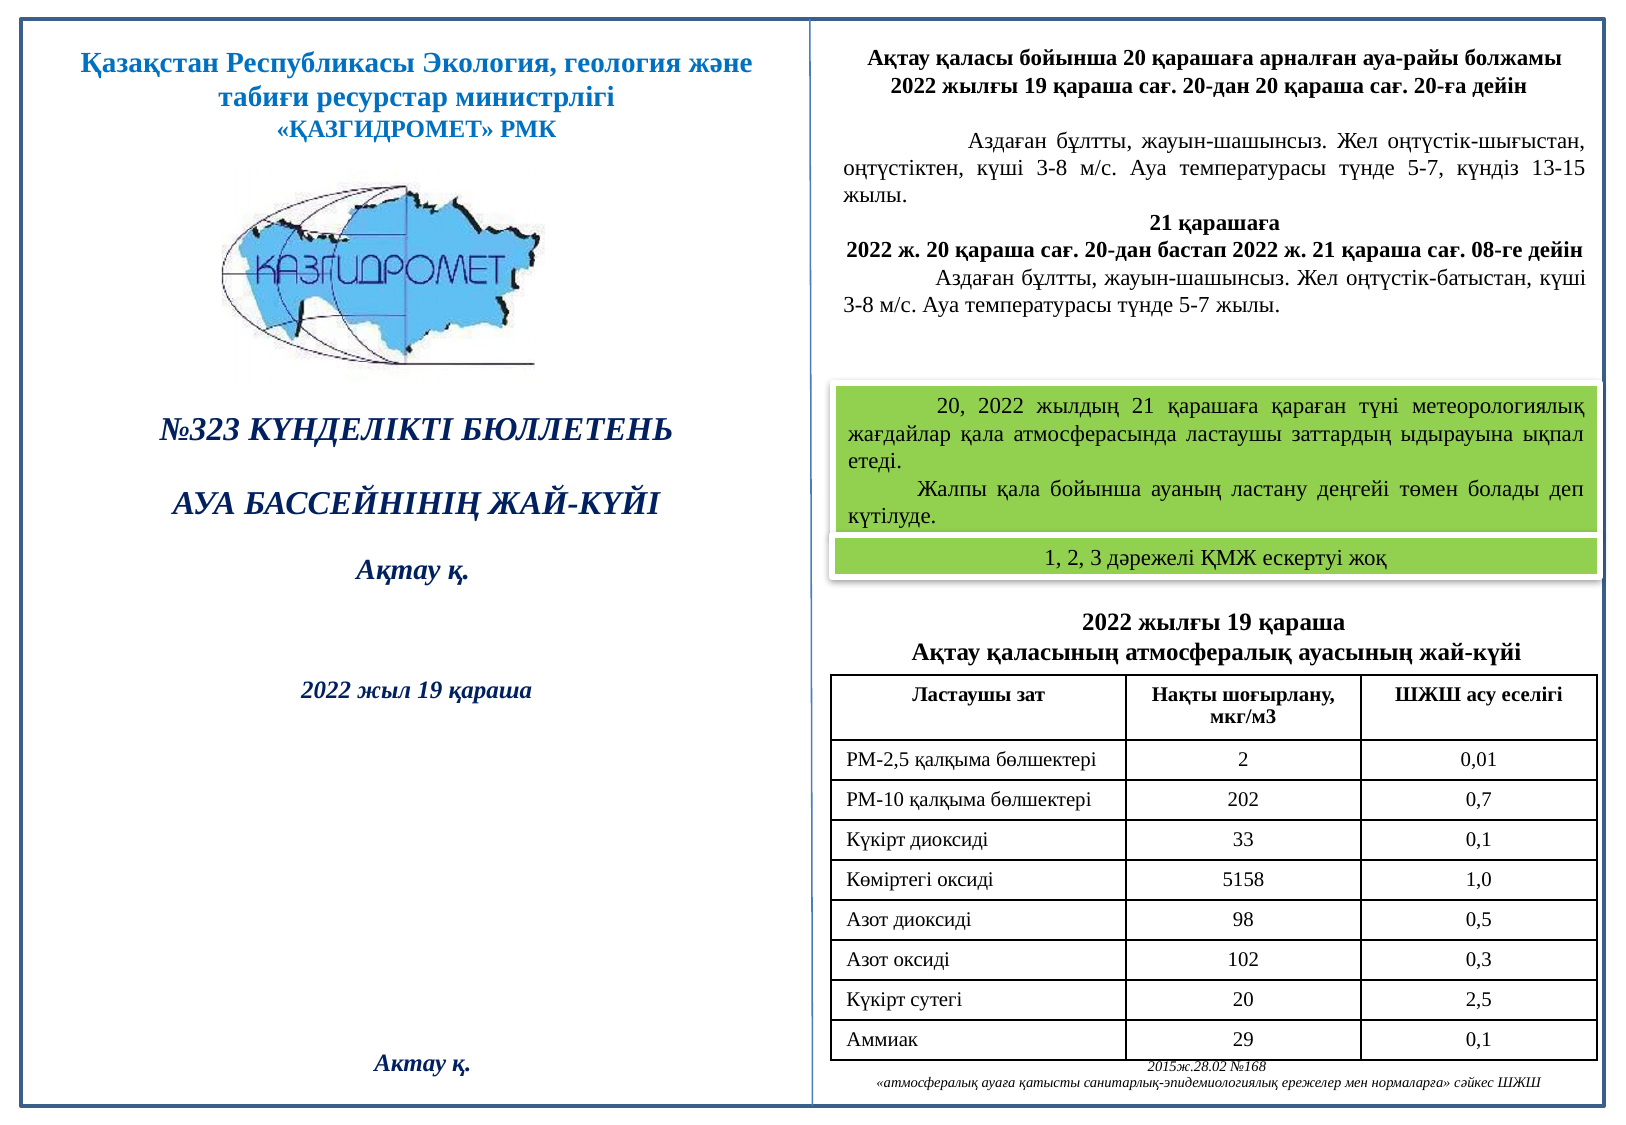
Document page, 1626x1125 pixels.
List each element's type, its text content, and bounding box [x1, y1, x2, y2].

text_box 20, 2022 жылдың 21 қарашаға қараған түні метеорологиялық жағдайлар қала атмосферасында ластаушы заттардың ыдырауына ықпал етеді. Жалпы қала бойынша ауаның ластану деңгейі төмен болады деп күтілуде. [830, 380, 1603, 532]
picture [221, 167, 555, 384]
table_cell 98 [1127, 901, 1360, 939]
table_cell 33 [1127, 821, 1360, 859]
table_cell 0,1 [1362, 1021, 1596, 1059]
table_header №323 КҮНДЕЛІКТІ БЮЛЛЕТЕНЬ АУА БАССЕЙНІНІҢ ЖАЙ-КҮЙІ Ақтау қ. 2022 жыл 19 қараша [50, 410, 783, 727]
table_cell 0,5 [1362, 901, 1596, 939]
table_cell РМ-2,5 қалқыма бөлшектері [832, 741, 1125, 779]
table_cell Көміртегі оксиді [832, 861, 1125, 899]
text_box Ақтау қаласы бойынша 20 қарашаға арналған ауа-райы болжамы 2022 жылғы 19 қараша сағ. 20-дан 20 қараша сағ. 20-ға дейін Аздаған бұлтты, жауын-шашынсыз. Жел оңтүстік-шығыстан, оңтүстіктен, күші 3-8 м/с. Ауа температурасы түнде 5-7, күндіз 13-15 жылы. 21 қарашаға 2022 ж. 20 қараша сағ. 20-дан бастап 2022 ж. 21 қараша сағ. 08-ге дейін Аздаған бұлтты, жауын-шашынсыз. Жел оңтүстік-батыстан, күші 3-8 м/с. Ауа температурасы түнде 5-7 жылы. [828, 35, 1602, 325]
table_cell 2,5 [1362, 981, 1596, 1019]
table_header Ластаушы зат [832, 676, 1125, 739]
table_cell Аммиак [832, 1021, 1125, 1059]
table_cell 0,3 [1362, 941, 1596, 979]
table_cell 29 [1127, 1021, 1360, 1059]
table_cell 2 [1127, 741, 1360, 779]
text_box [19, 17, 1606, 1108]
table_header ШЖШ асу еселігі [1362, 676, 1596, 739]
table_cell РМ-10 қалқыма бөлшектері [832, 781, 1125, 819]
table_cell 20 [1127, 981, 1360, 1019]
table_cell Күкірт сутегі [832, 981, 1125, 1019]
table_cell 0,1 [1362, 821, 1596, 859]
table_header Нақты шоғырлану, мкг/м3 [1127, 676, 1360, 739]
table_header 2015ж.28.02 №168 «атмосфералық ауаға қатысты санитарлық-эпидемиологиялық ережелер мен нормаларға» сәйкес ШЖШ [817, 1059, 1601, 1102]
table_cell 102 [1127, 941, 1360, 979]
table_header Актау қ. [57, 1049, 789, 1106]
table_cell [816, 1102, 1601, 1123]
text_box 2022 жылғы 19 қараша Ақтау қаласының атмосфералық ауасының жай-күйі [818, 598, 1610, 674]
table_cell 5158 [1127, 861, 1360, 899]
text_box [809, 18, 813, 1106]
table_cell Күкірт диоксиді [832, 821, 1125, 859]
table_cell 202 [1127, 781, 1360, 819]
table_cell 1,0 [1362, 861, 1596, 899]
table_cell Азот диоксиді [832, 901, 1125, 939]
table_cell 0,01 [1362, 741, 1596, 779]
text_box 1, 2, 3 дәрежелі ҚМЖ ескертуі жоқ [829, 532, 1603, 580]
table_cell 0,7 [1362, 781, 1596, 819]
text_box Қазақстан Республикасы Экология, геология және табиғи ресурстар министрлігі «ҚАЗГИДРОМЕТ» РМК [21, 35, 804, 150]
table_cell Азот оксиді [832, 941, 1125, 979]
